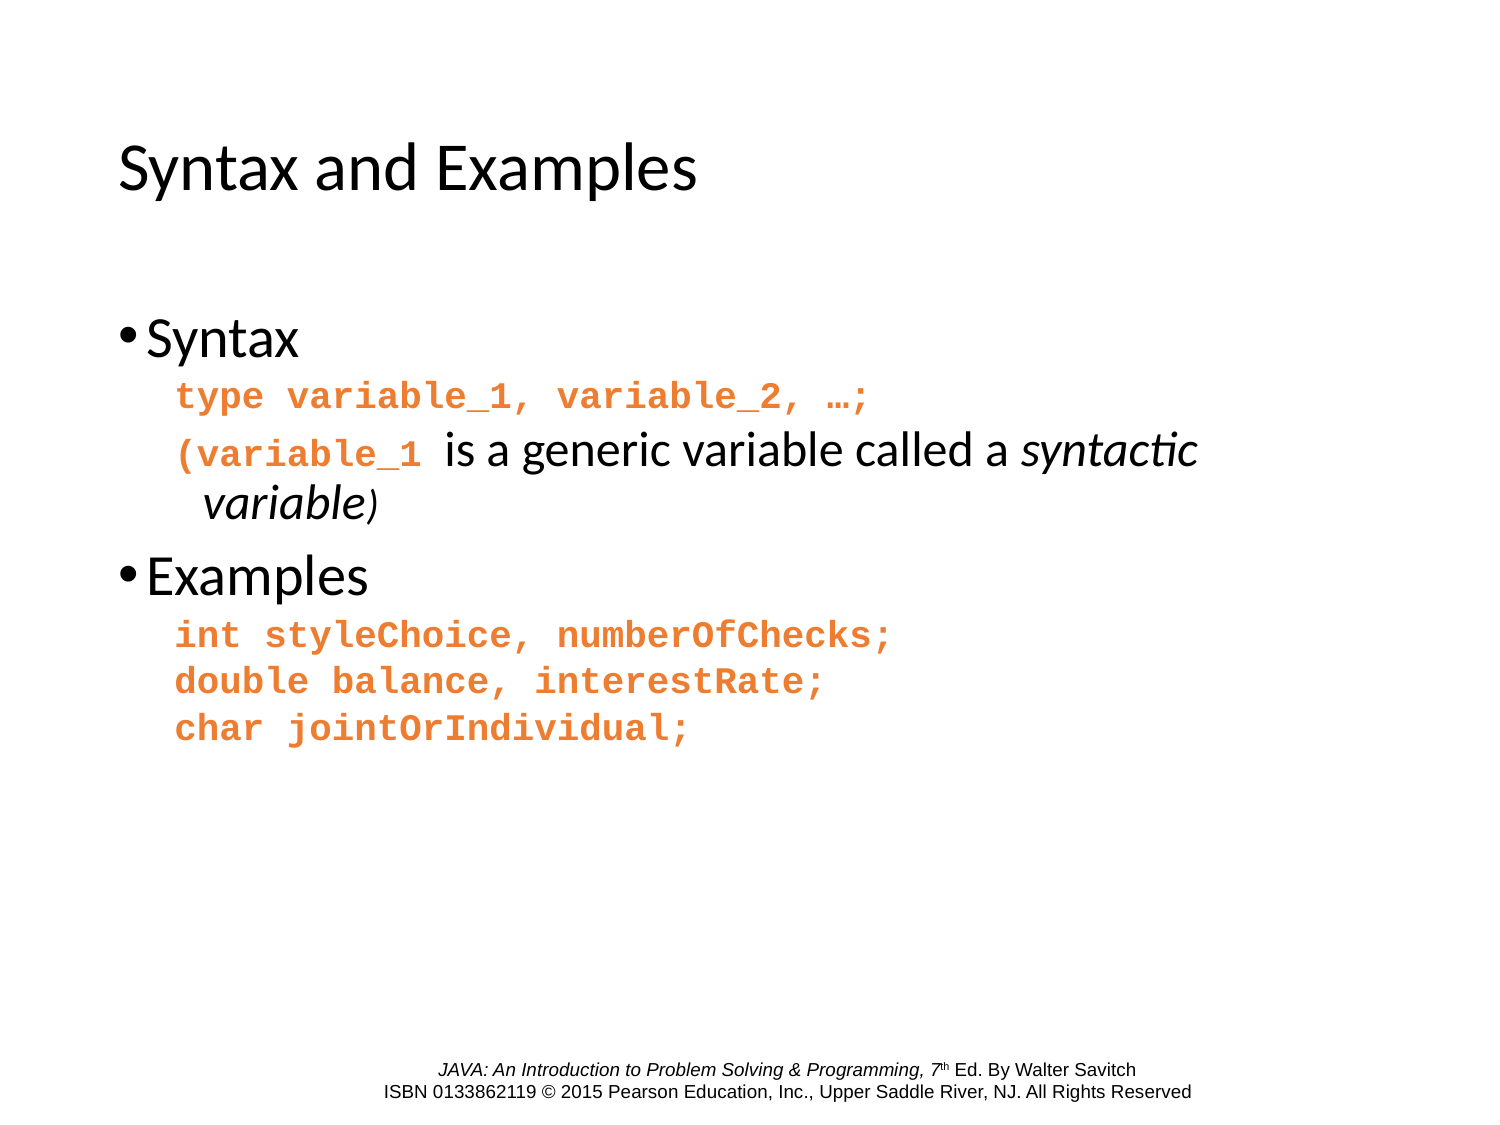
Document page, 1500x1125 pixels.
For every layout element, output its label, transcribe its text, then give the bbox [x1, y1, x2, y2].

list Syntax type variable_1, variable_2, …; (variable_1 is a generic variable called a syntactic variable) Examples int styleChoice, numberOfChecks; double balance, interestRate; char jointOrIndividual; [103, 299, 1397, 1014]
title Syntax and Examples [103, 59, 1397, 278]
